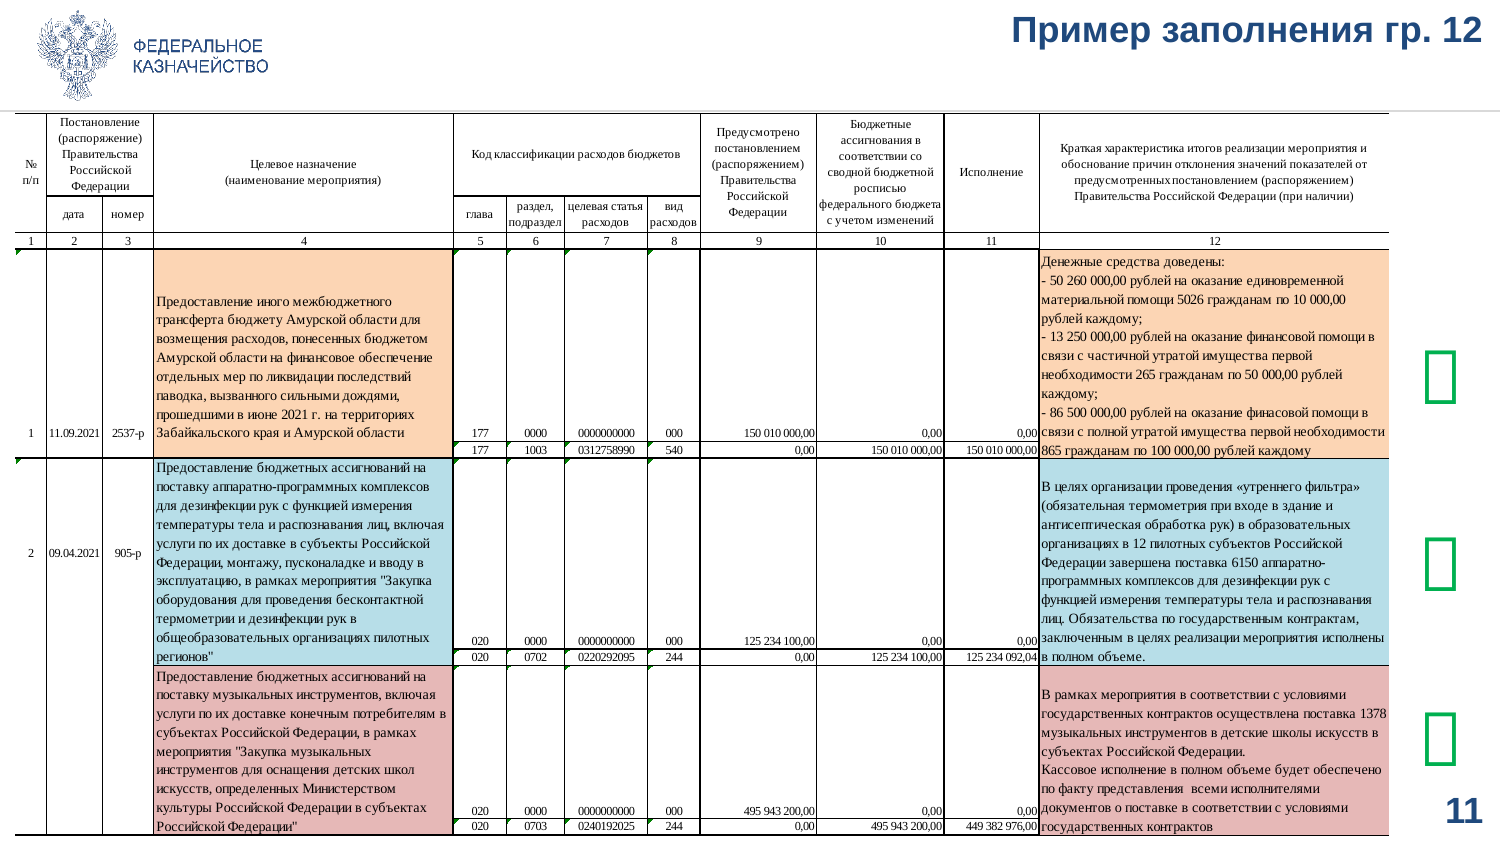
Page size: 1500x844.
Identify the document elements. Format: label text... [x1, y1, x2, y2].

text_box  [1403, 509, 1466, 614]
text_box  [1403, 684, 1466, 790]
slide_number 11 [1396, 786, 1484, 831]
title Пример заполнения гр. 12 [771, 5, 1484, 50]
text_box  [1403, 321, 1466, 427]
picture [37, 10, 268, 101]
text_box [14, 112, 1391, 837]
